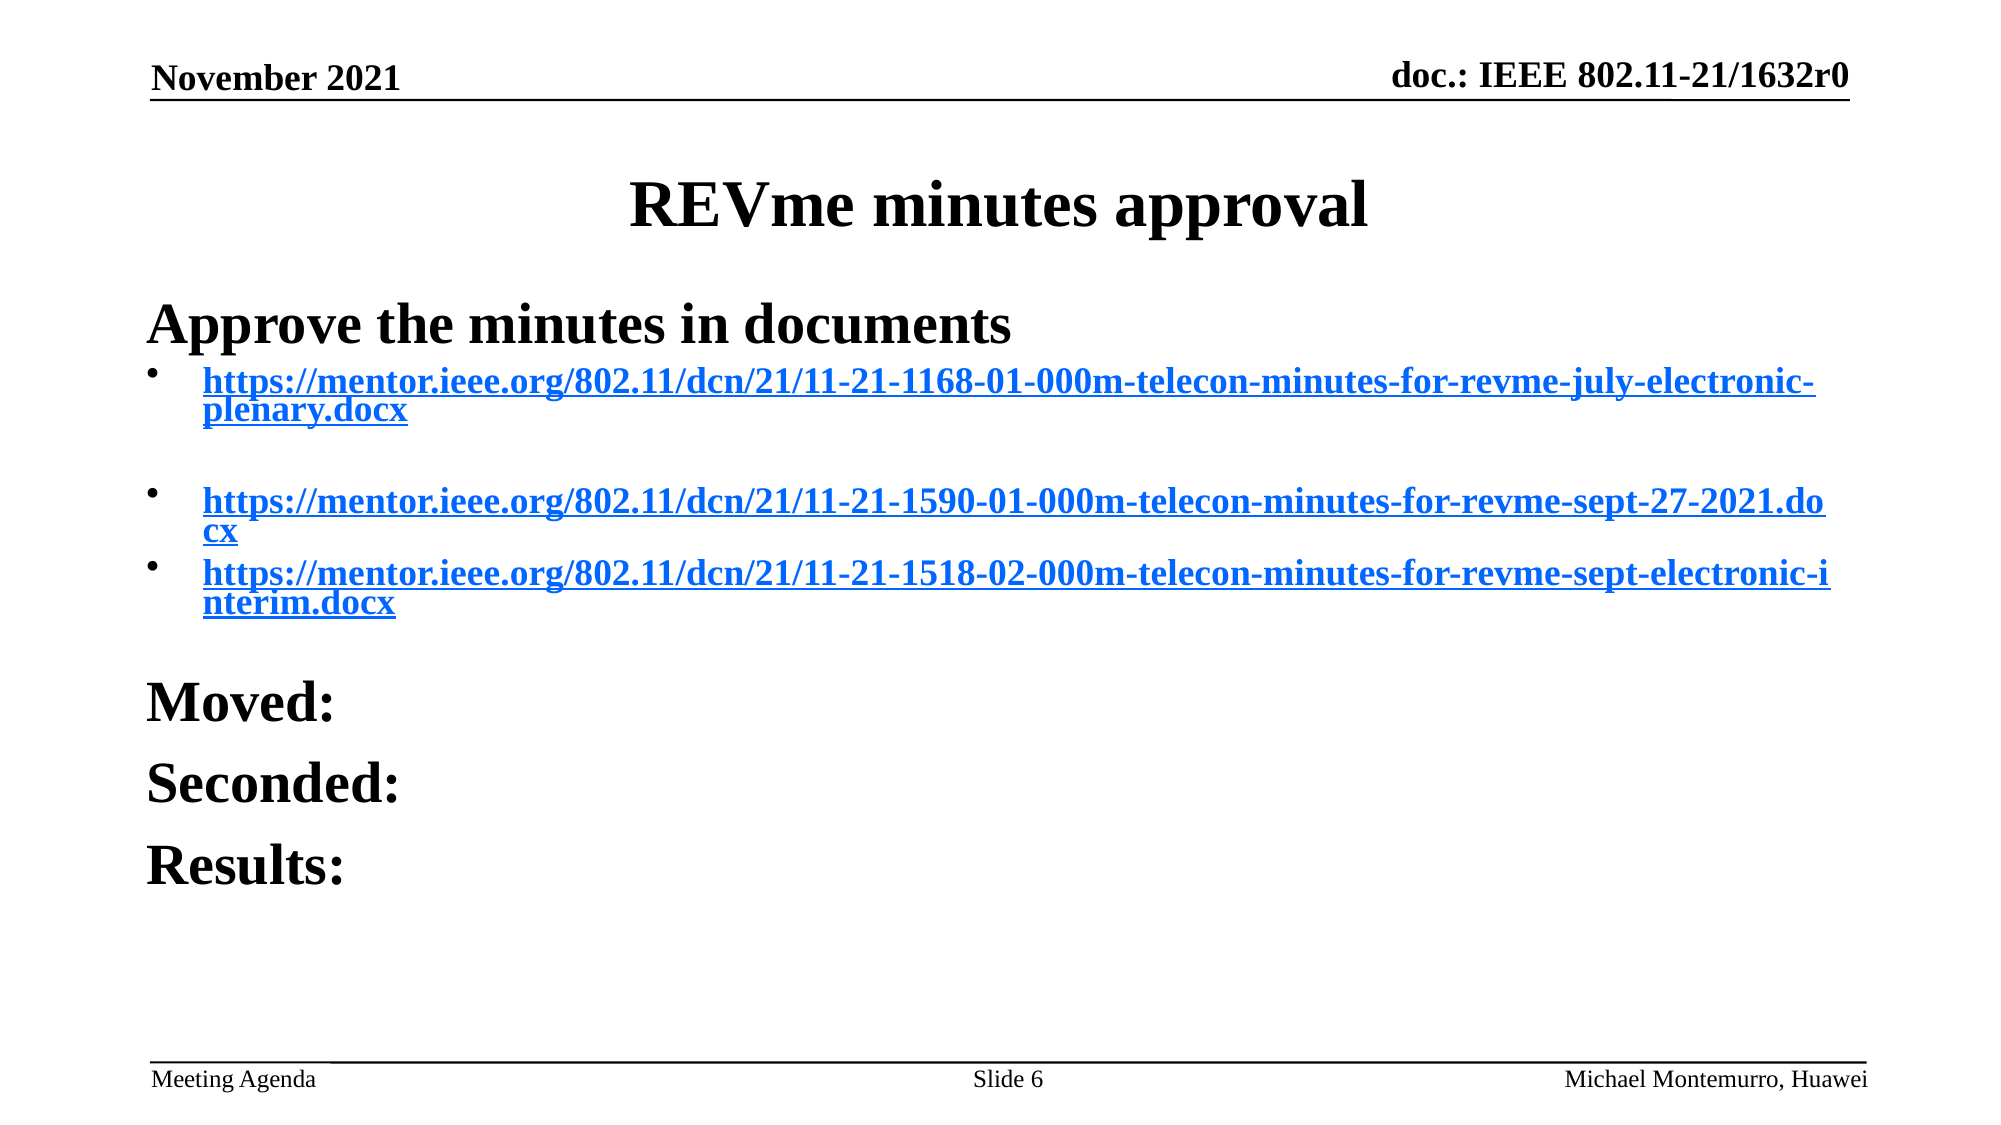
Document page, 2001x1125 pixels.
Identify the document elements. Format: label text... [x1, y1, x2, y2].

title REVme minutes approval [150, 112, 1850, 288]
slide_number Slide 6 [972, 1061, 1045, 1093]
list Approve the minutes in documents https://mentor.ieee.org/802.11/dcn/21/11-21-1168-01-000m-telecon-minutes-for-revme-july-electronic-plenary.docx https://mentor.ieee.org/802.11/dcn/21/11-21-1590-01-000m-telecon-minutes-for-revme-sept-27-2021.docx https://mentor.ieee.org/802.11/dcn/21/11-21-1518-02-000m-telecon-minutes-for-revme-sept-electronic-interim.docx Moved: Seconded: Results: [131, 290, 1850, 1063]
footer Michael Montemurro, Huawei [1266, 1061, 1869, 1093]
